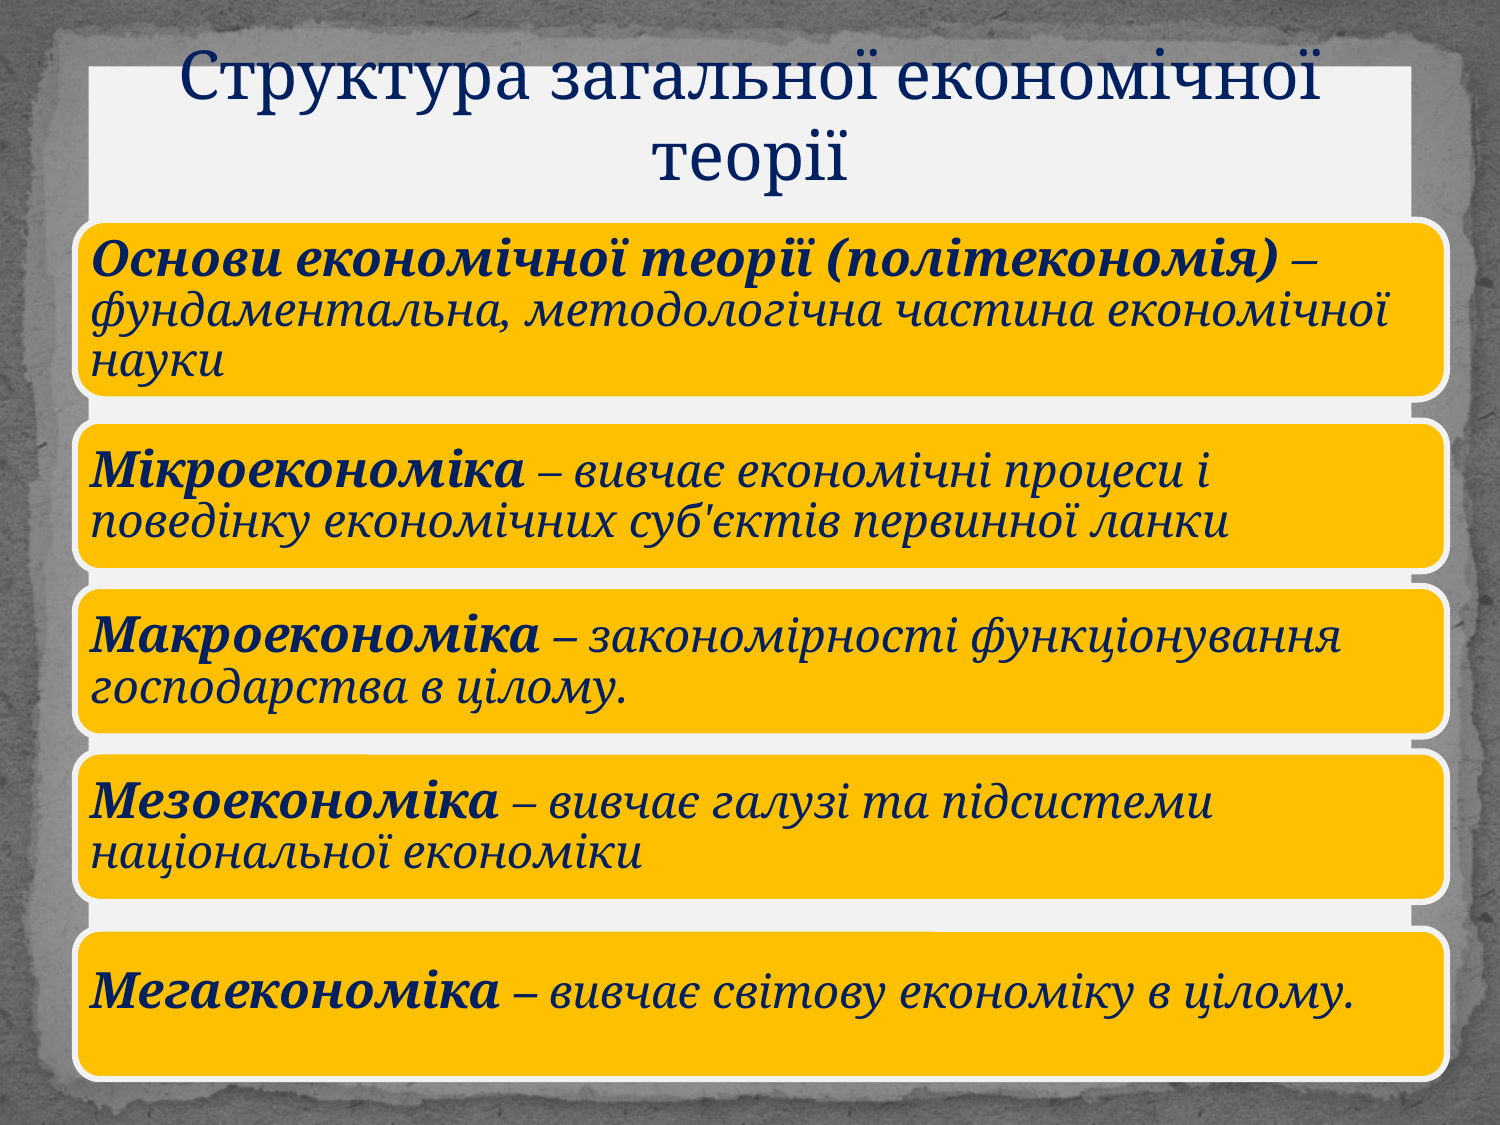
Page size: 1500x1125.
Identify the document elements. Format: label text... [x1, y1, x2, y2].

title Структура загальної економічної теорії [88, 66, 1412, 218]
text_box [74, 219, 1448, 1080]
picture [0, 0, 1500, 1125]
